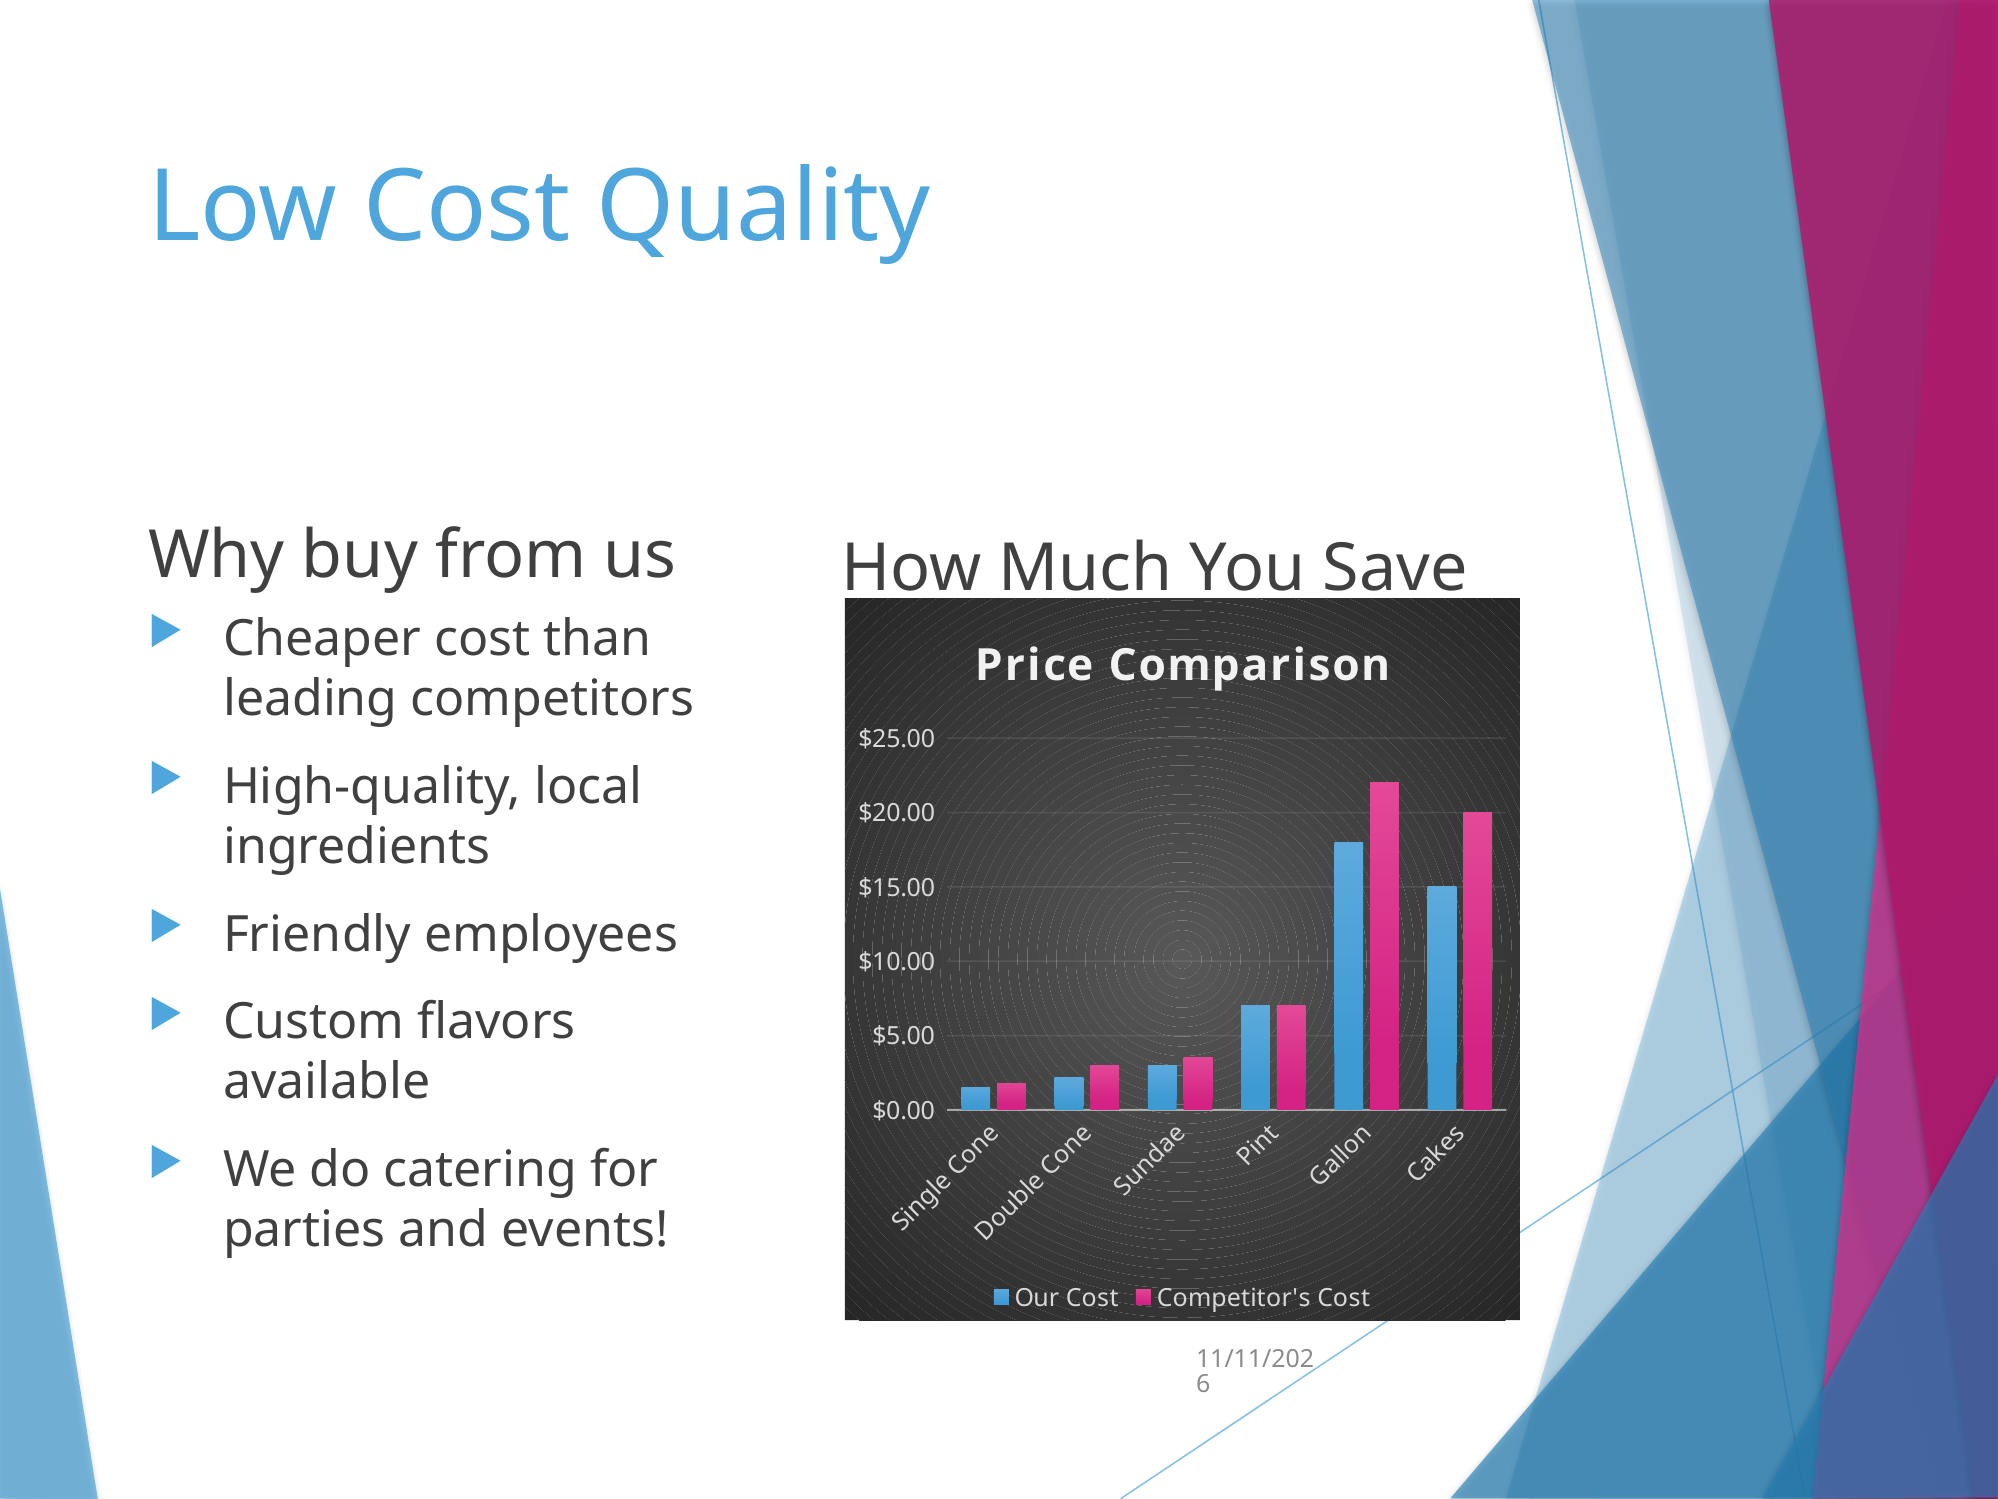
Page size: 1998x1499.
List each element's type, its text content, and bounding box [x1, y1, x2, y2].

list Why buy from us [133, 472, 809, 598]
title Low Cost Quality [133, 133, 1521, 422]
list How Much You Save [825, 485, 1496, 612]
list Cheaper cost than leading competitors High-quality, local ingredients Friendly employees Custom flavors available We do catering for parties and events! [133, 598, 809, 1320]
chart [844, 597, 1521, 1321]
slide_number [1181, 1330, 1331, 1400]
